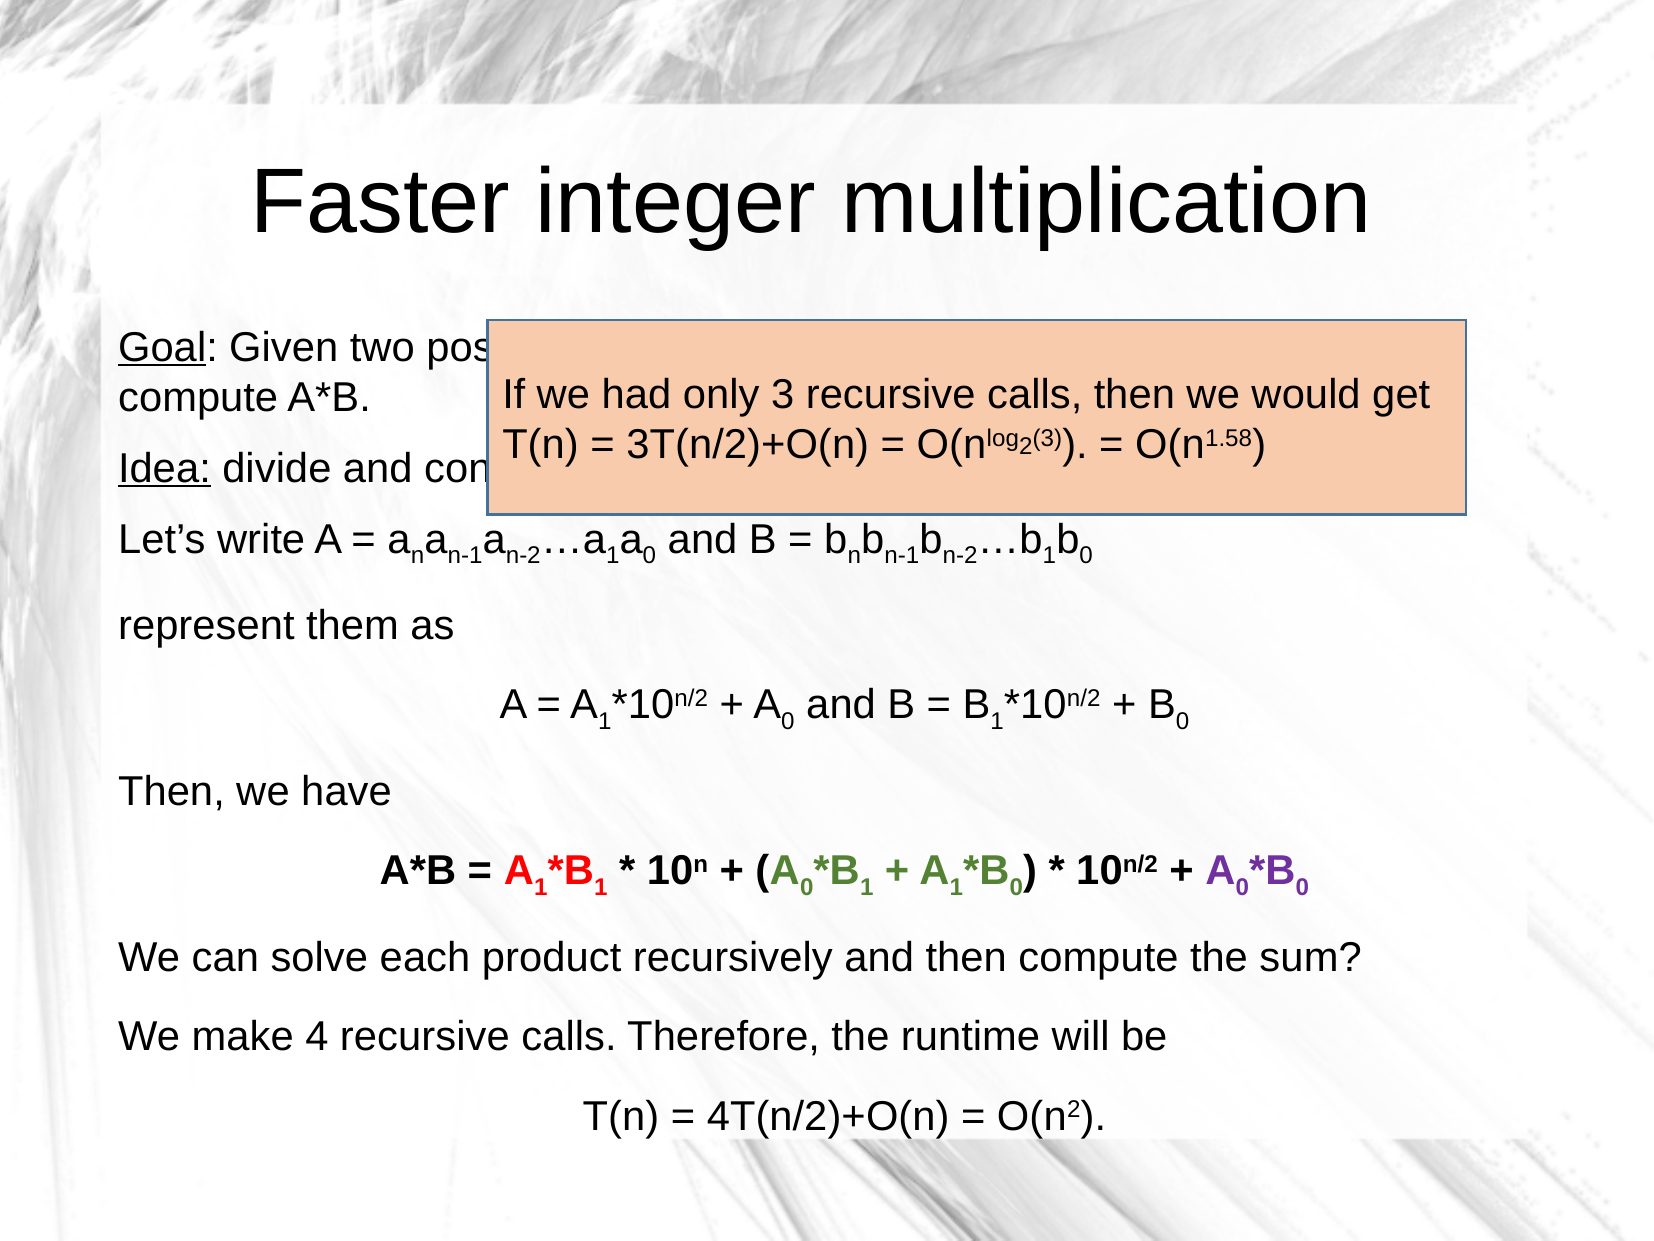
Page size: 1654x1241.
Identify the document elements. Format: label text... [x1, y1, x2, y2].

title Faster integer multiplication [118, 112, 1506, 281]
text_box If we had only 3 recursive calls, then we would get T(n) = 3T(n/2)+O(n) = O(nlog2(3)). = O(n1.58) [487, 319, 1467, 515]
picture [0, 0, 1654, 1241]
list Goal: Given two positive integers A and B in decimal with n digits each, compute A*B. Idea: divide and conquer - use recursion. Let’s write A = anan-1an-2…a1a0 and B = bnbn-1bn-2…b1b0 represent them as A = A1*10n/2 + A0 and B = B1*10n/2 + B0 Then, we have A*B = A1*B1 * 10n + (A0*B1 + A1*B0) * 10n/2 + A0*B0 We can solve each product recursively and then compute the sum? We make 4 recursive calls. Therefore, the runtime will be T(n) = 4T(n/2)+O(n) = O(n2). [118, 319, 1571, 1102]
